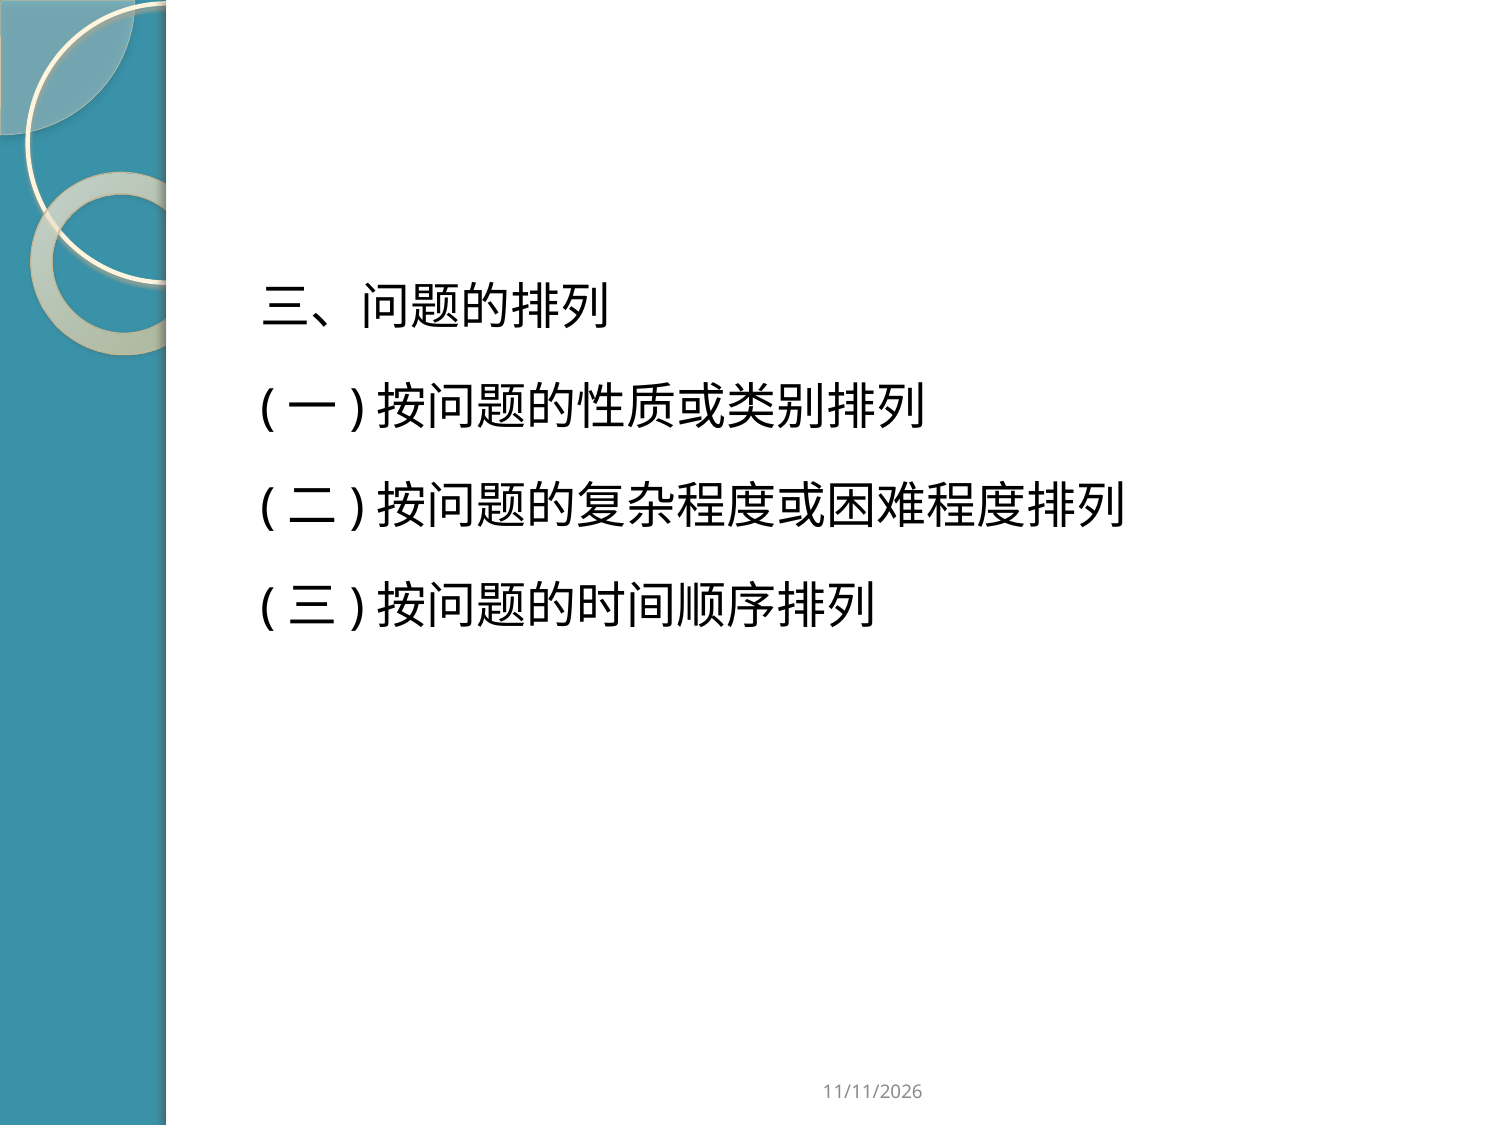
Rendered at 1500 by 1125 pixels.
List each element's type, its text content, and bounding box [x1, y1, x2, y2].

list 三、问题的排列 (一)按问题的性质或类别排列 (二)按问题的复杂程度或困难程度排列 (三)按问题的时间顺序排列 [235, 237, 1466, 1025]
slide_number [587, 1034, 938, 1113]
